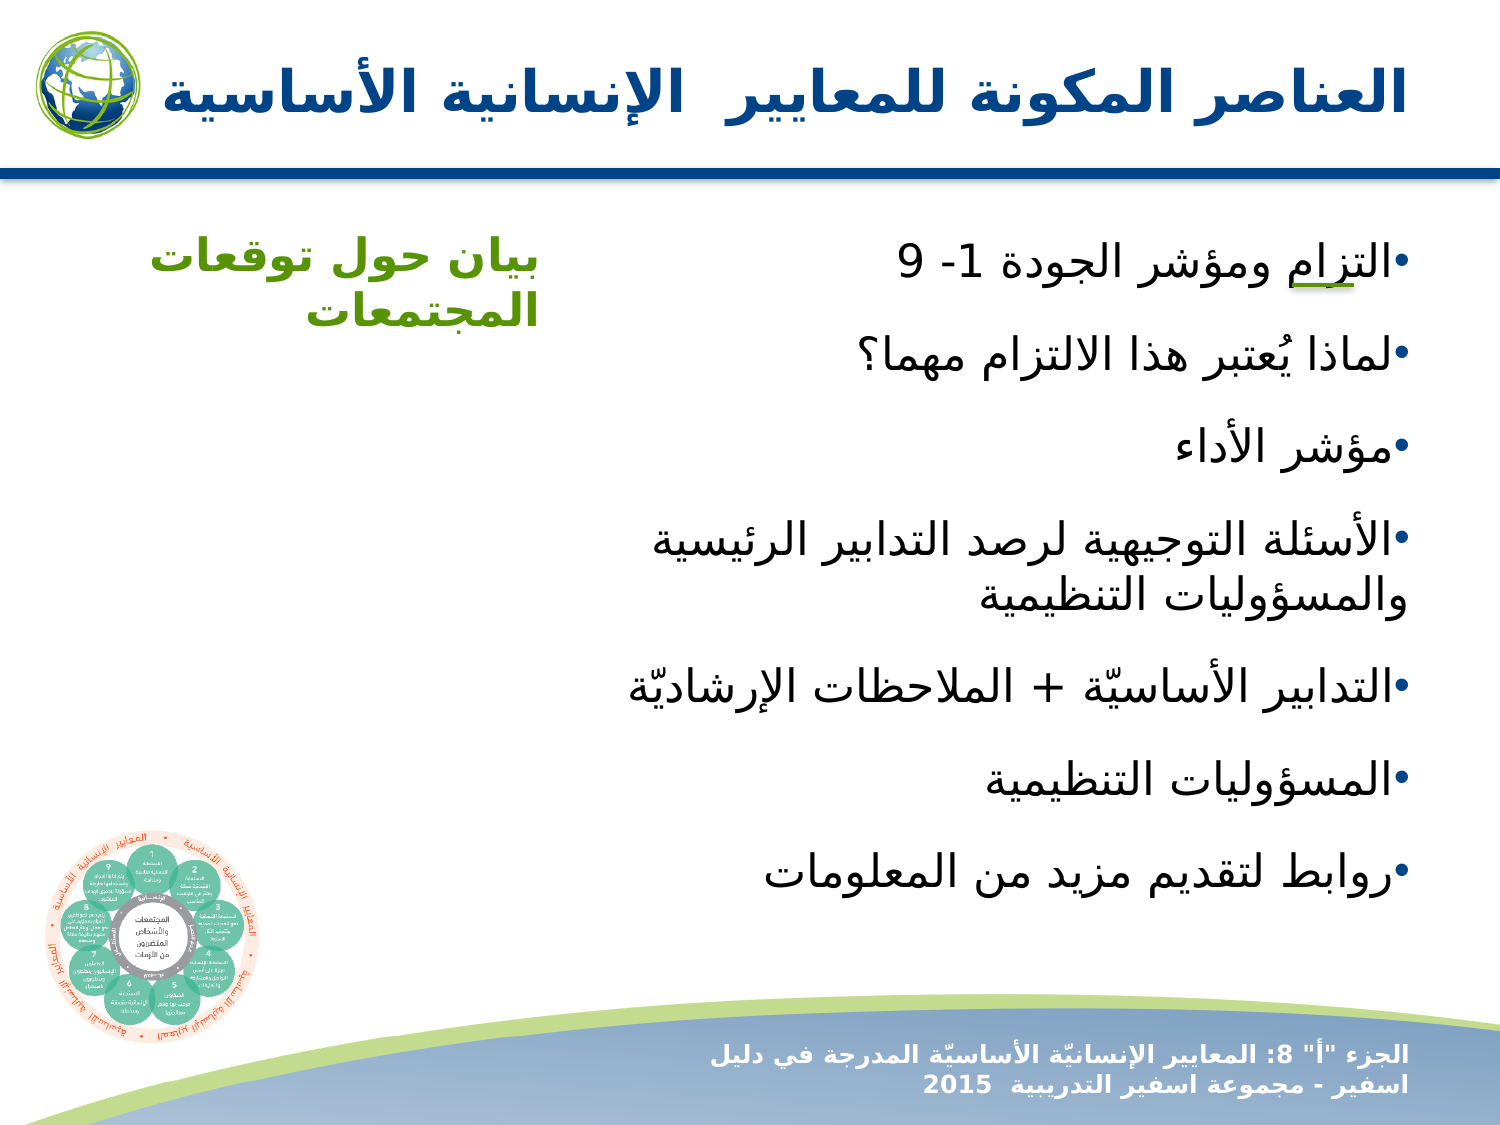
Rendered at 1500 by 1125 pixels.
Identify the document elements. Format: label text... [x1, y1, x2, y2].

text_box بيان حول توقعات المجتمعات [77, 217, 556, 386]
title العناصر المكونة للمعايير الإنسانية الأساسية [75, 0, 1425, 178]
footer الجزء "أ" 8: المعايير الإنسانيّة الأساسيّة المدرجة في دليل اسفير - مجموعة اسفير التدريبية 2015 [679, 1038, 1425, 1099]
list التزام ومؤشر الجودة 1- 9 لماذا يُعتبر هذا الالتزام مهما؟ مؤشر الأداء الأسئلة التوجيهية لرصد التدابير الرئيسية والمسؤوليات التنظيمية التدابير الأساسيّة + الملاحظات الإرشاديّة المسؤوليات التنظيمية روابط لتقديم مزيد من المعلومات [601, 224, 1425, 1010]
picture [24, 26, 75, 147]
picture [0, 828, 1500, 1125]
